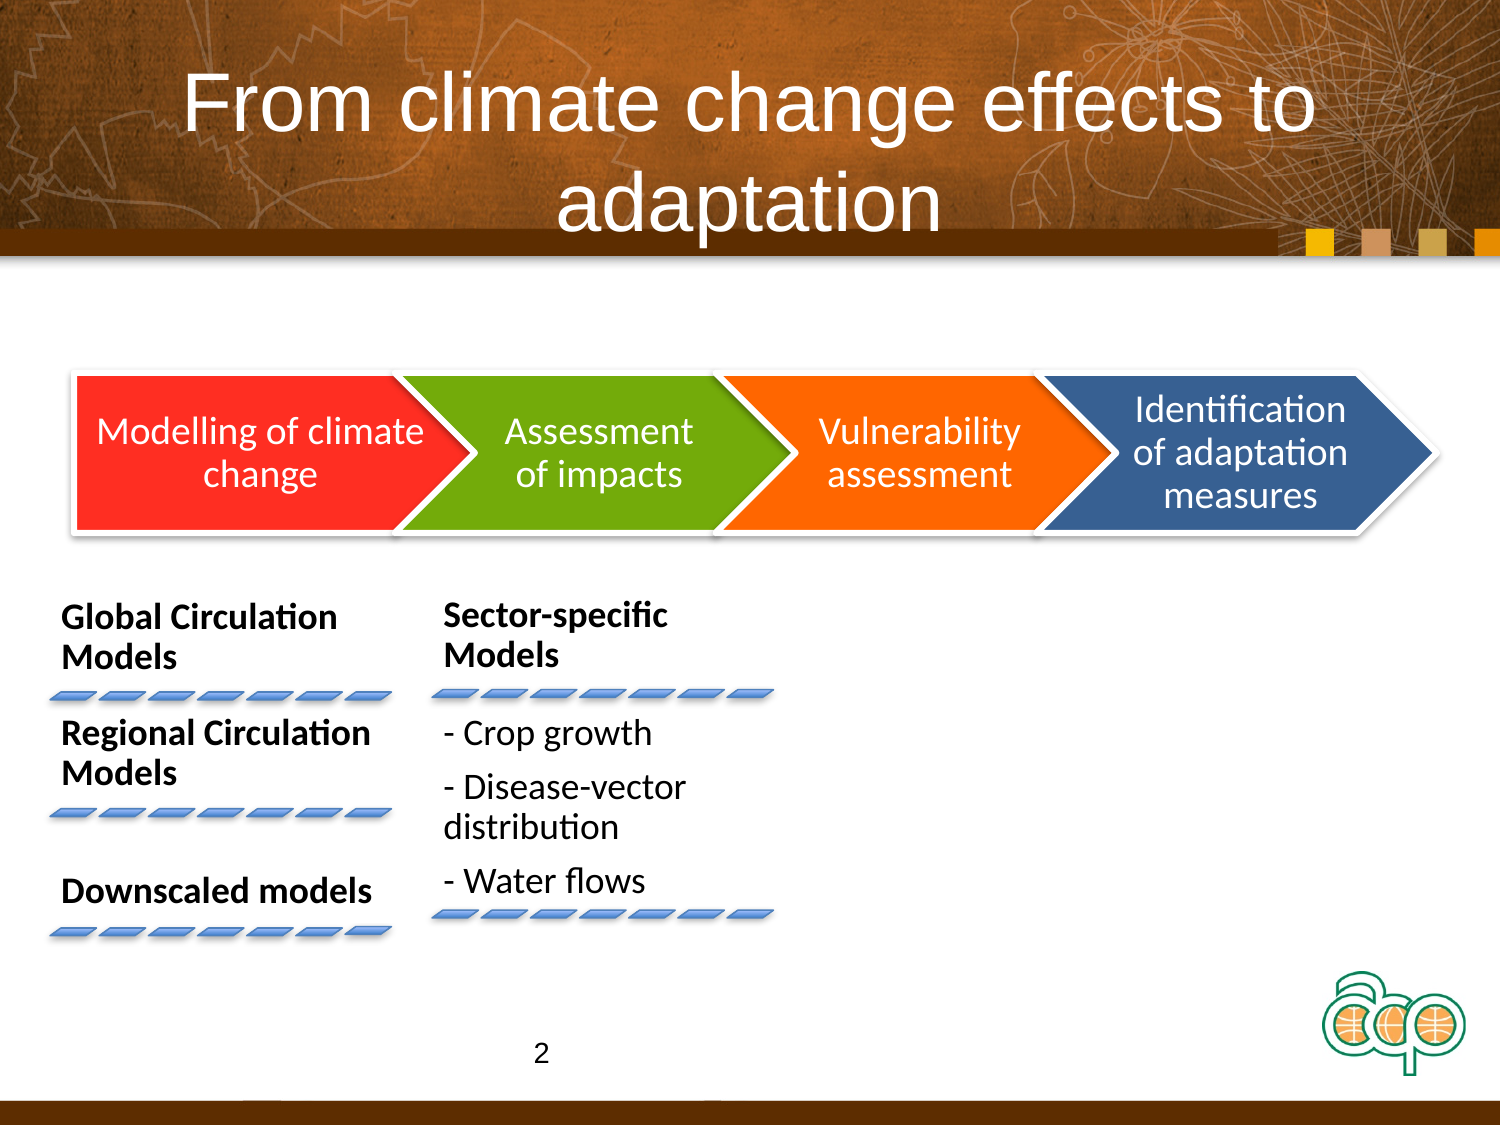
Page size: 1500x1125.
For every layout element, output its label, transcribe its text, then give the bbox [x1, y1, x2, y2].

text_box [73, 324, 1438, 581]
title From climate change effects to adaptation [74, 62, 1426, 234]
slide_number 2 [518, 1027, 869, 1071]
picture [0, 0, 1500, 1125]
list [49, 537, 438, 938]
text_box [412, 499, 801, 926]
